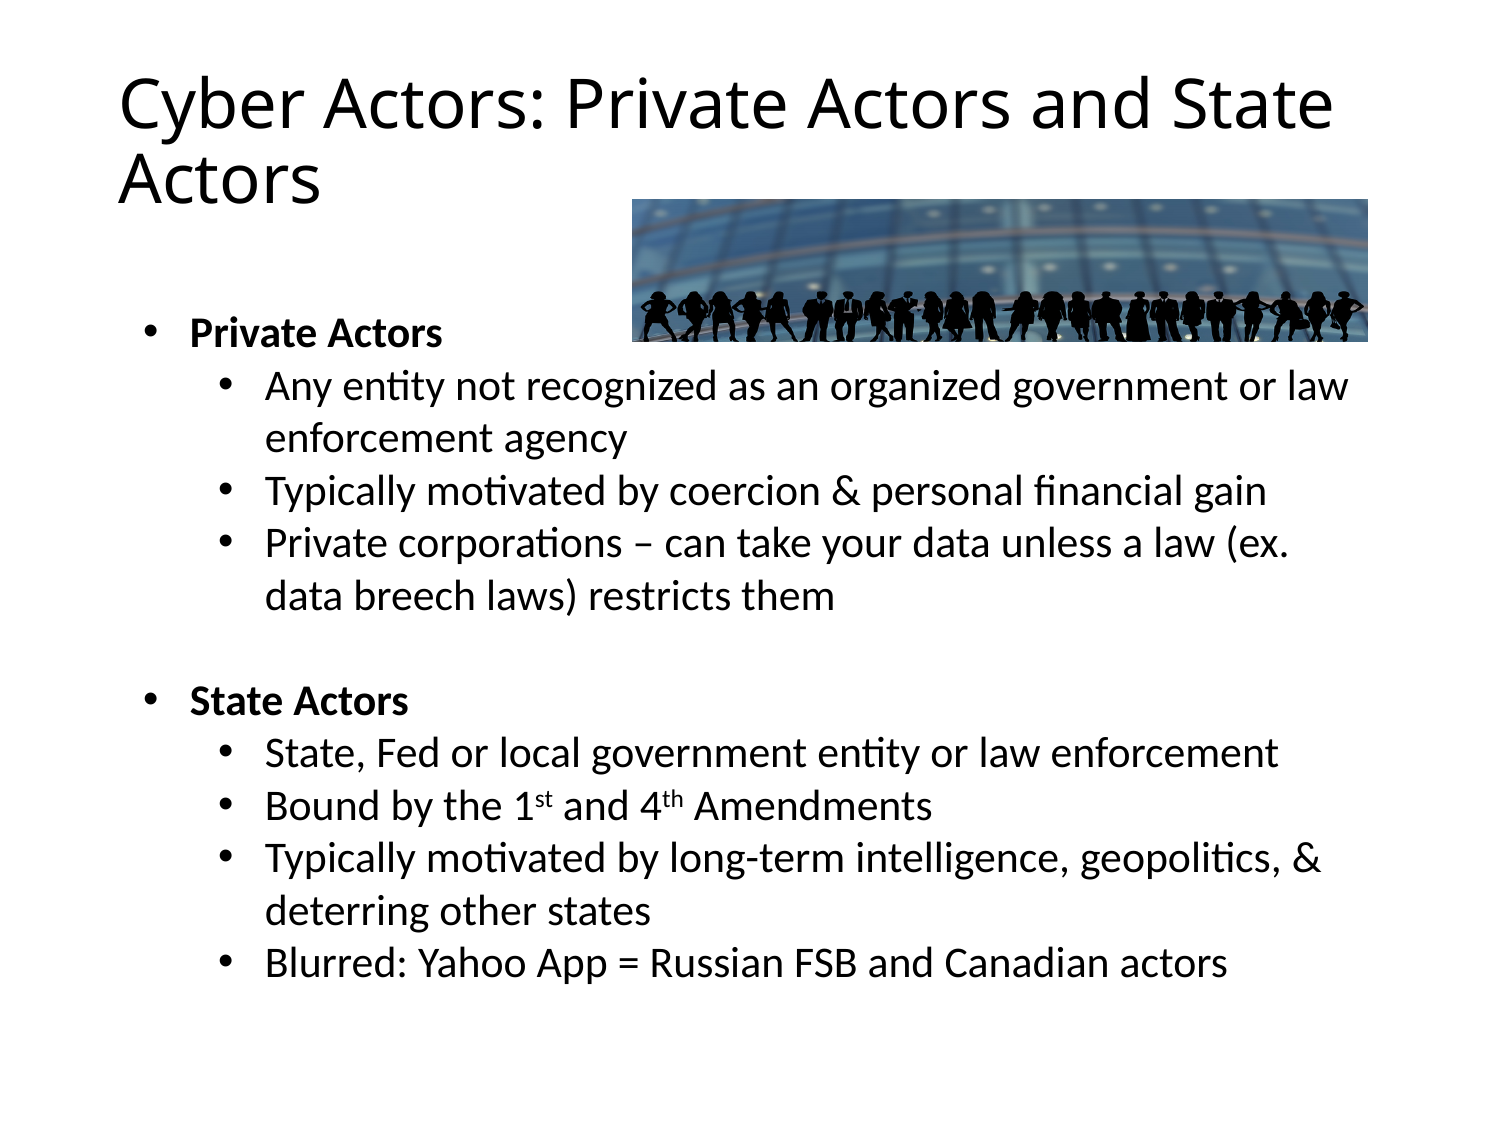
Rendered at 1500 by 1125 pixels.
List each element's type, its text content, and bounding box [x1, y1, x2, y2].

picture [632, 199, 1368, 342]
title Cyber Actors: Private Actors and State Actors [102, 114, 1398, 257]
text_box Private Actors Any entity not recognized as an organized government or law enforcement agency Typically motivated by coercion & personal financial gain Private corporations – can take your data unless a law (ex. data breech laws) restricts them State Actors State, Fed or local government entity or law enforcement Bound by the 1st and 4th Amendments Typically motivated by long-term intelligence, geopolitics, & deterring other states Blurred: Yahoo App = Russian FSB and Canadian actors [128, 296, 1368, 1047]
